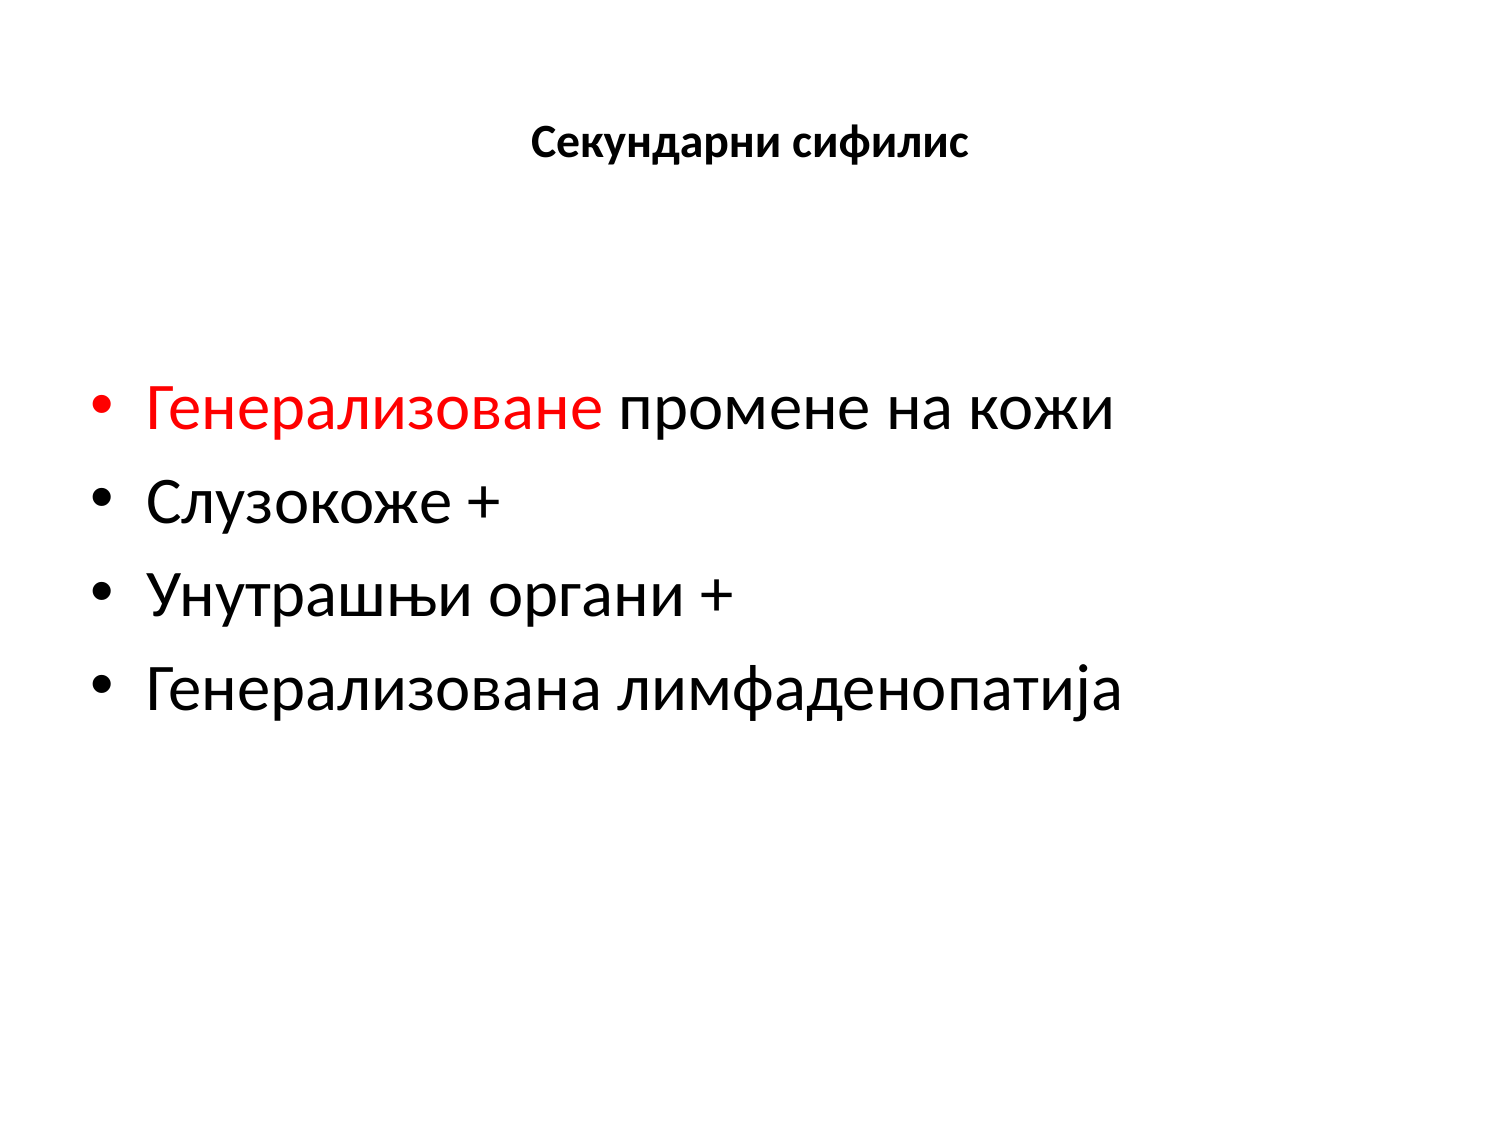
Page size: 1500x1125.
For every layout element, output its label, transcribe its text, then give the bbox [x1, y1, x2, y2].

title Секундарни сифилис [75, 45, 1425, 233]
list Генерализоване промене на кожи Слузокоже + Унутрашњи органи + Генерализована лимфаденопатија [75, 262, 1425, 1005]
